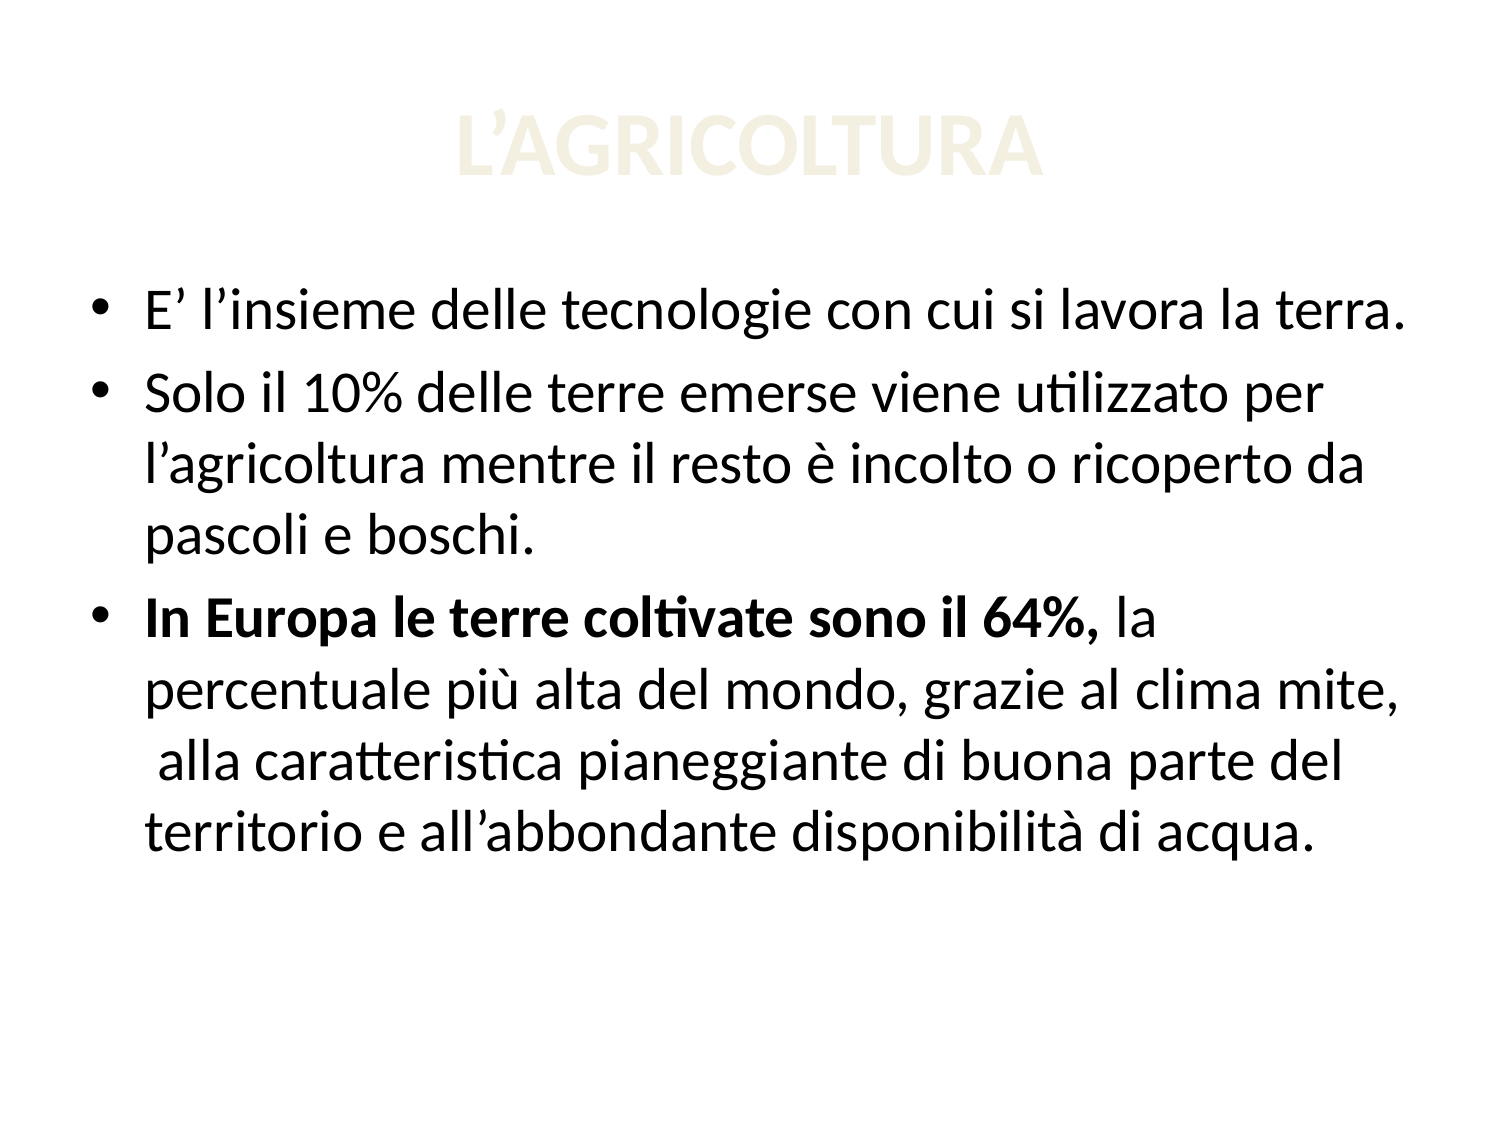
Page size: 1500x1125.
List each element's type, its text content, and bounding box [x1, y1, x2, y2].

title L’AGRICOLTURA [75, 45, 1425, 233]
list E’ l’insieme delle tecnologie con cui si lavora la terra. Solo il 10% delle terre emerse viene utilizzato per l’agricoltura mentre il resto è incolto o ricoperto da pascoli e boschi. In Europa le terre coltivate sono il 64%, la percentuale più alta del mondo, grazie al clima mite, alla caratteristica pianeggiante di buona parte del territorio e all’abbondante disponibilità di acqua. [75, 262, 1425, 1005]
